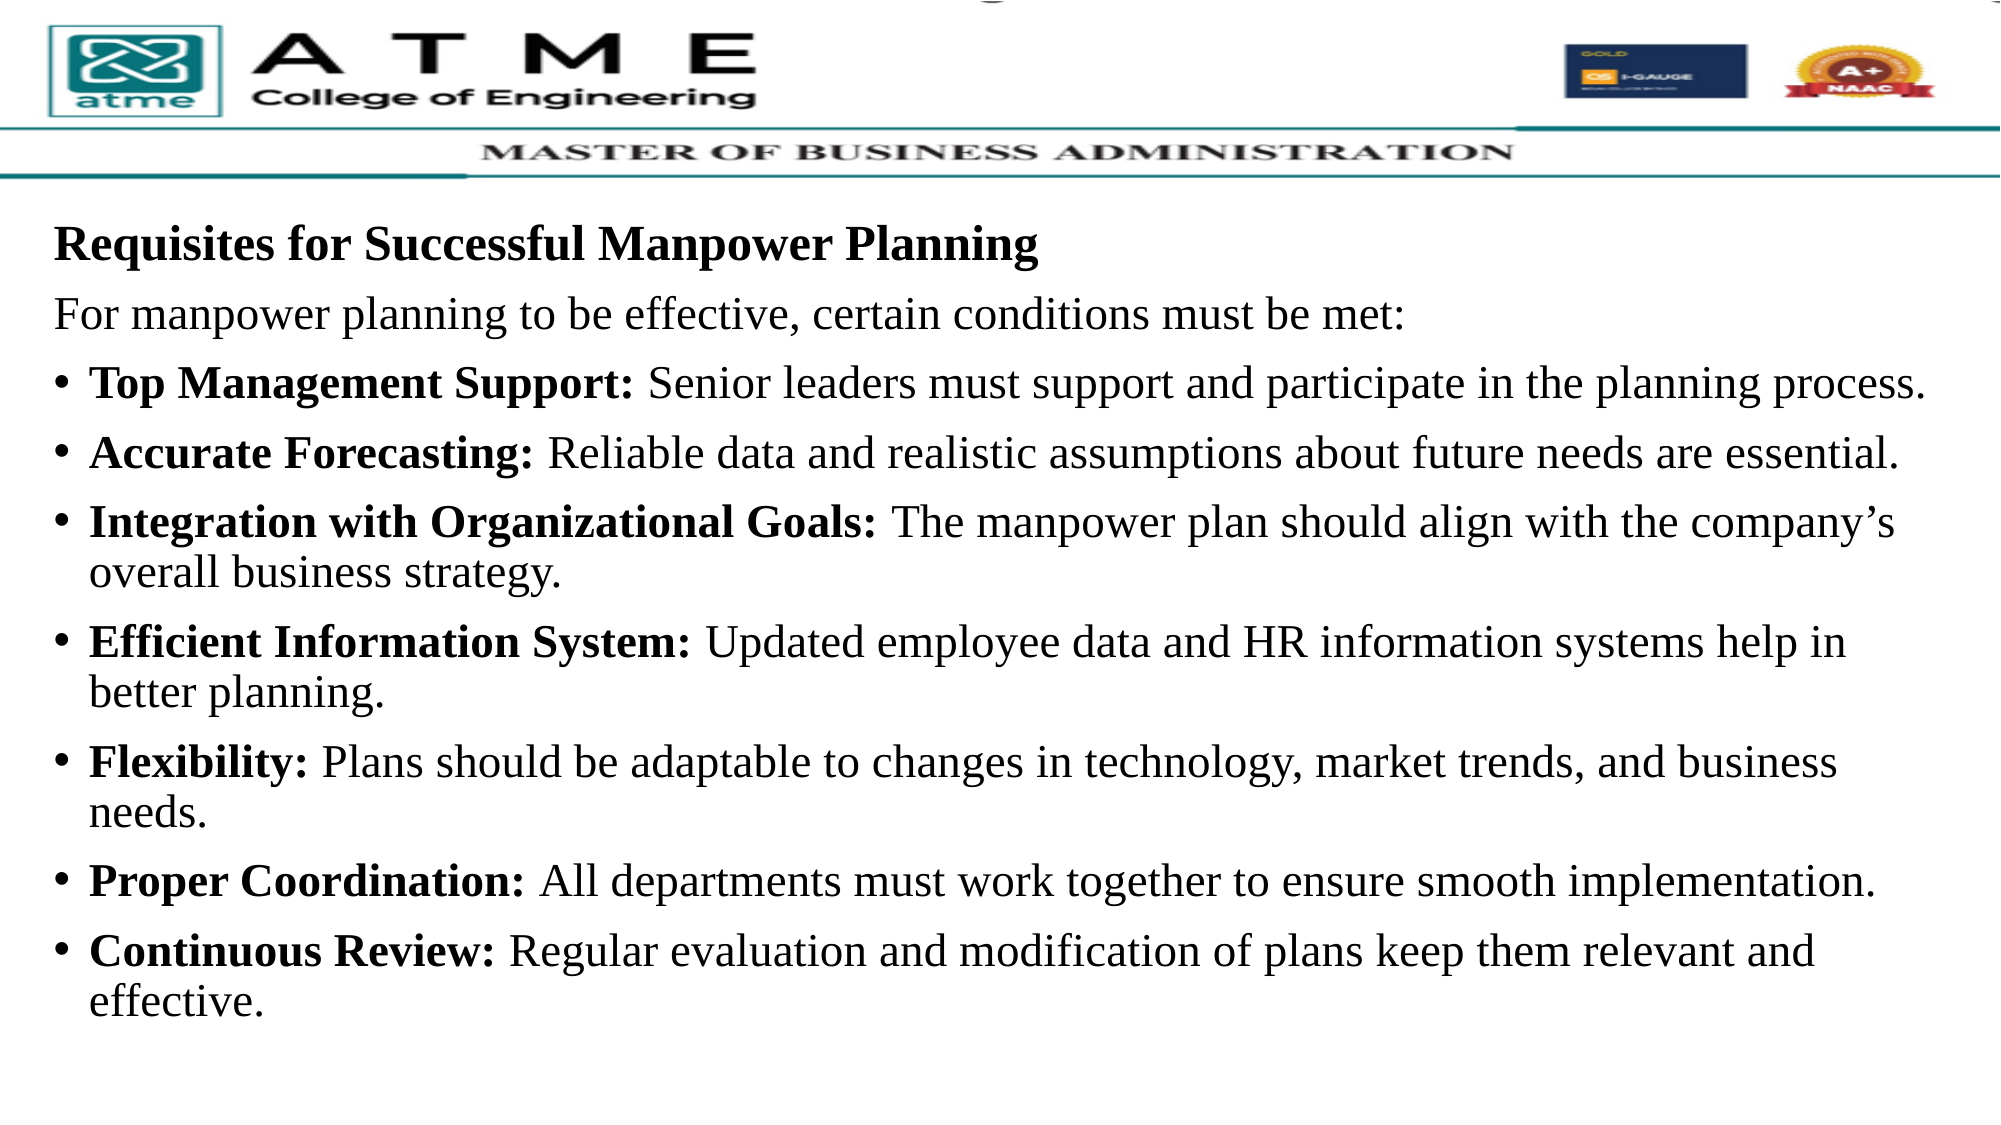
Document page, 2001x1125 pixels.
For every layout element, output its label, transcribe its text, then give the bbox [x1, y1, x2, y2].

picture [0, 1, 2000, 180]
list Requisites for Successful Manpower Planning For manpower planning to be effective, certain conditions must be met: Top Management Support: Senior leaders must support and participate in the planning process. Accurate Forecasting: Reliable data and realistic assumptions about future needs are essential. Integration with Organizational Goals: The manpower plan should align with the company’s overall business strategy. Efficient Information System: Updated employee data and HR information systems help in better planning. Flexibility: Plans should be adaptable to changes in technology, market trends, and business needs. Proper Coordination: All departments must work together to ensure smooth implementation. Continuous Review: Regular evaluation and modification of plans keep them relevant and effective. [38, 209, 1962, 1078]
